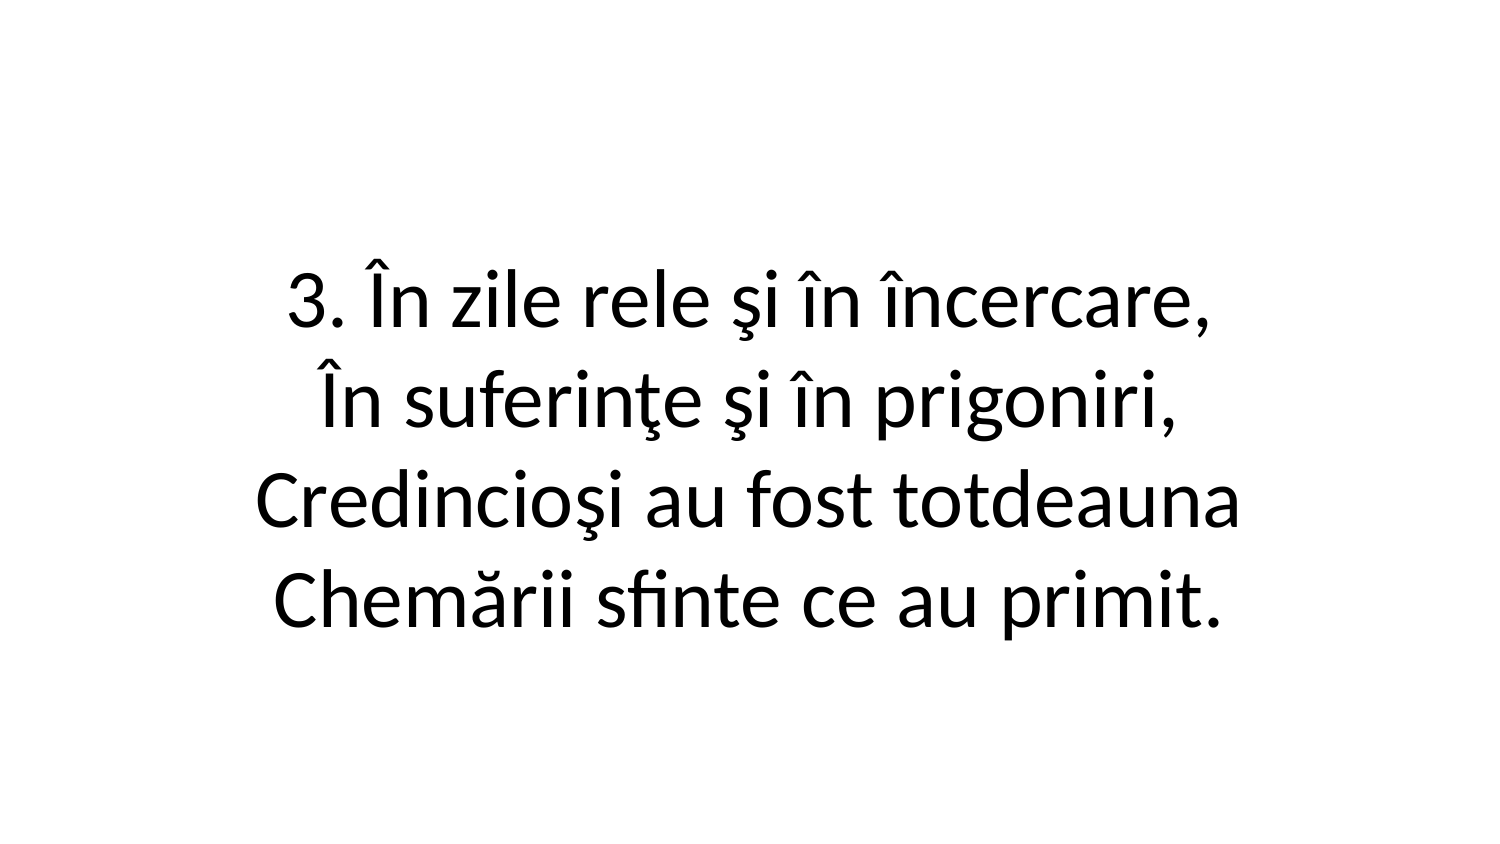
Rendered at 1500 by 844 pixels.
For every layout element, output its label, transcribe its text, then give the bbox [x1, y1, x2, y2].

text_box 3. În zile rele şi în încercare, În suferinţe şi în prigoniri, Credincioşi au fost totdeauna Chemării sfinte ce au primit. [240, 192, 1260, 652]
